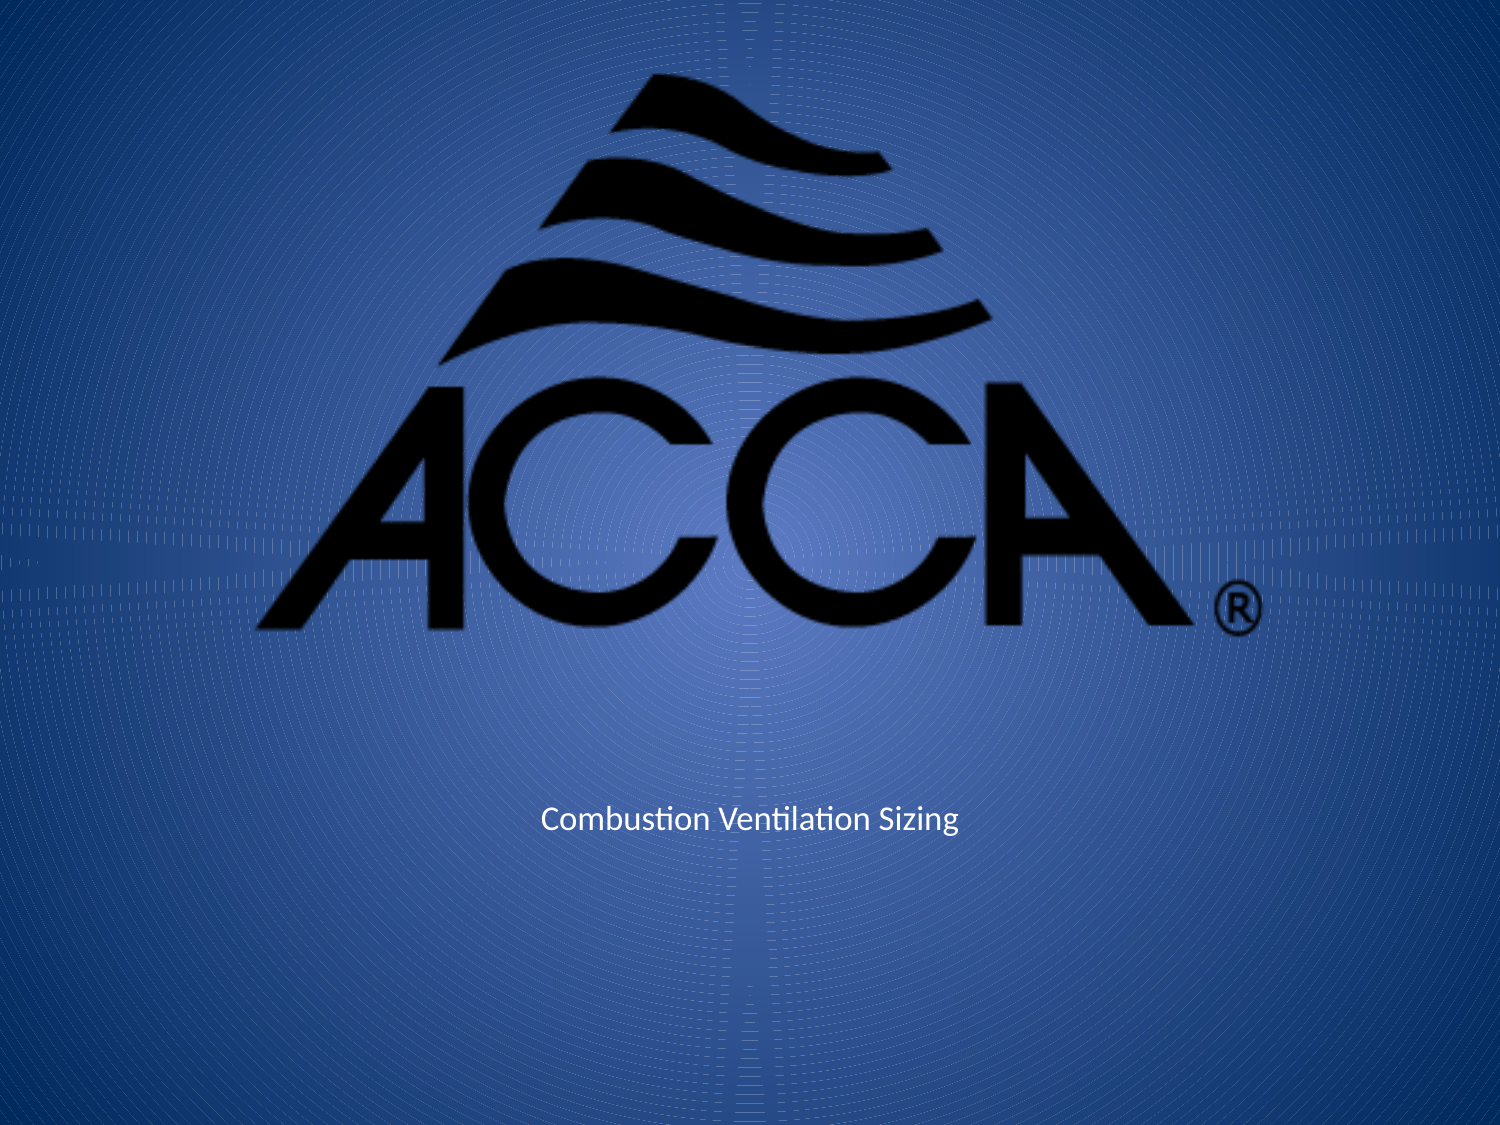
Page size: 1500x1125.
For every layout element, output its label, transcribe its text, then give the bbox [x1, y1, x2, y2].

title Combustion Ventilation Sizing [12, 787, 1488, 888]
picture [208, 12, 1306, 726]
